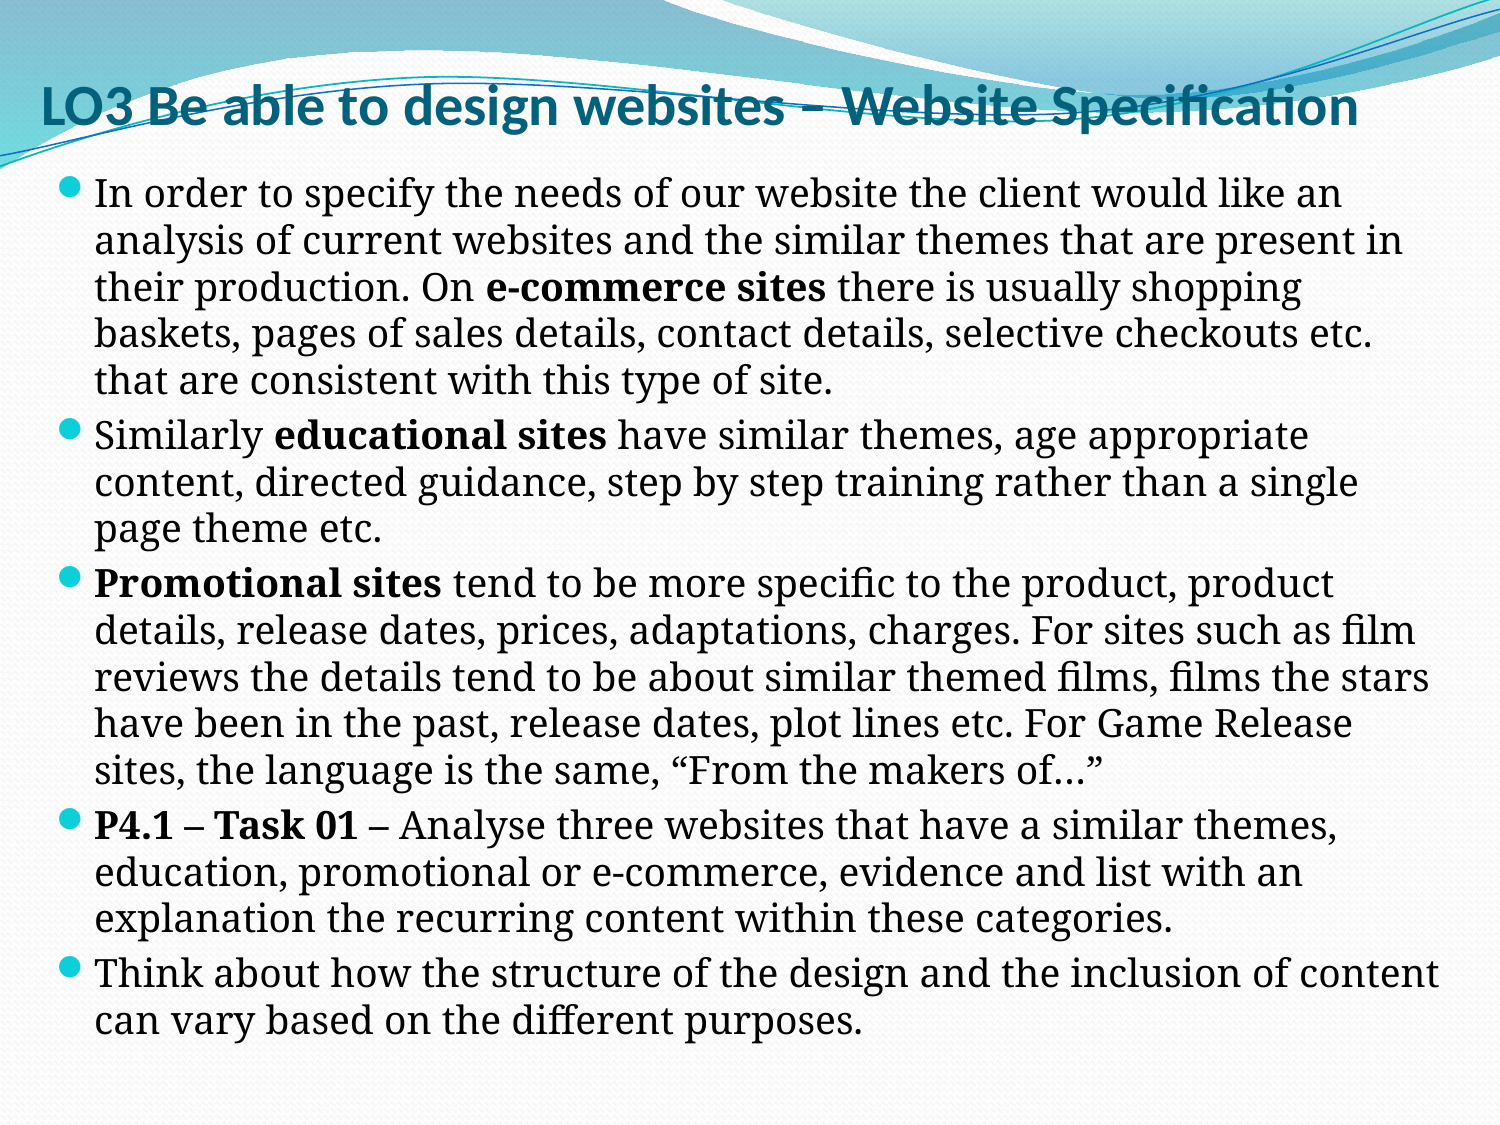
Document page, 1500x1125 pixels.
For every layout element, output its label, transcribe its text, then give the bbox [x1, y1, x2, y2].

list In order to specify the needs of our website the client would like an analysis of current websites and the similar themes that are present in their production. On e-commerce sites there is usually shopping baskets, pages of sales details, contact details, selective checkouts etc. that are consistent with this type of site. Similarly educational sites have similar themes, age appropriate content, directed guidance, step by step training rather than a single page theme etc. Promotional sites tend to be more specific to the product, product details, release dates, prices, adaptations, charges. For sites such as film reviews the details tend to be about similar themed films, films the stars have been in the past, release dates, plot lines etc. For Game Release sites, the language is the same, “From the makers of…” P4.1 – Task 01 – Analyse three websites that have a similar themes, education, promotional or e-commerce, evidence and list with an explanation the recurring content within these categories. Think about how the structure of the design and the inclusion of content can vary based on the different purposes. [41, 160, 1459, 1059]
title LO3 Be able to design websites – Website Specification [41, 30, 1471, 138]
